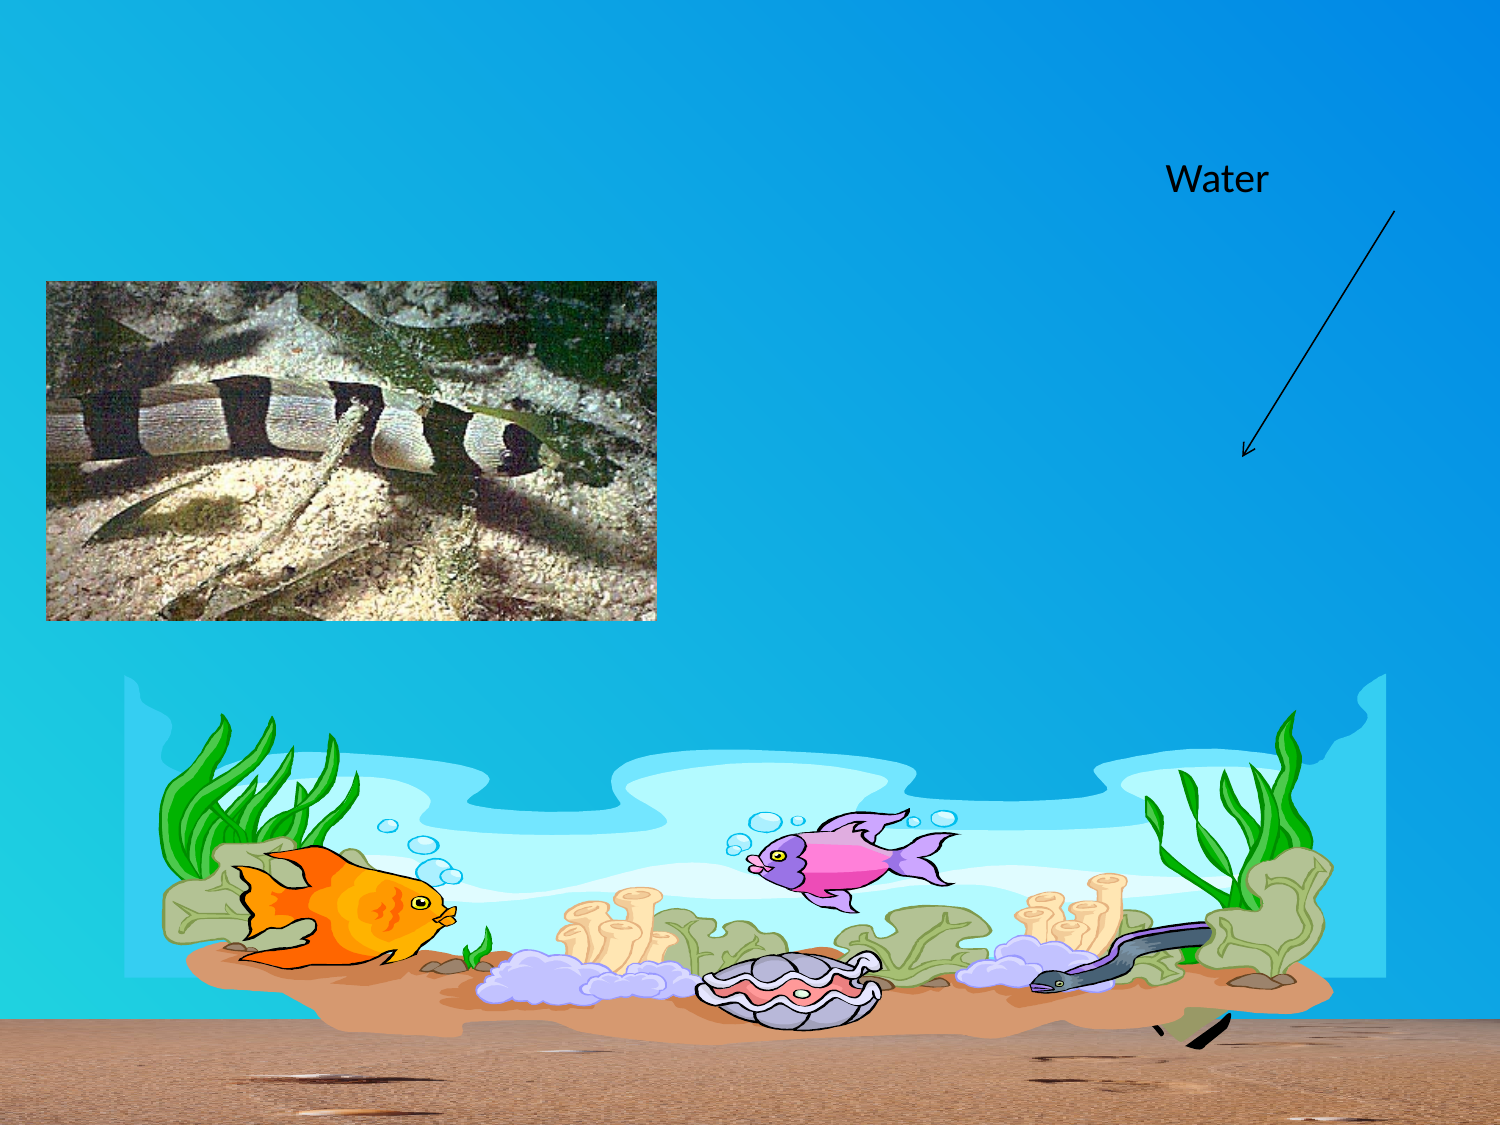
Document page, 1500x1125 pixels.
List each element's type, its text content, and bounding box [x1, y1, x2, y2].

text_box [1195, 257, 1442, 411]
picture [0, 0, 1500, 1125]
title Water [773, 58, 1500, 293]
